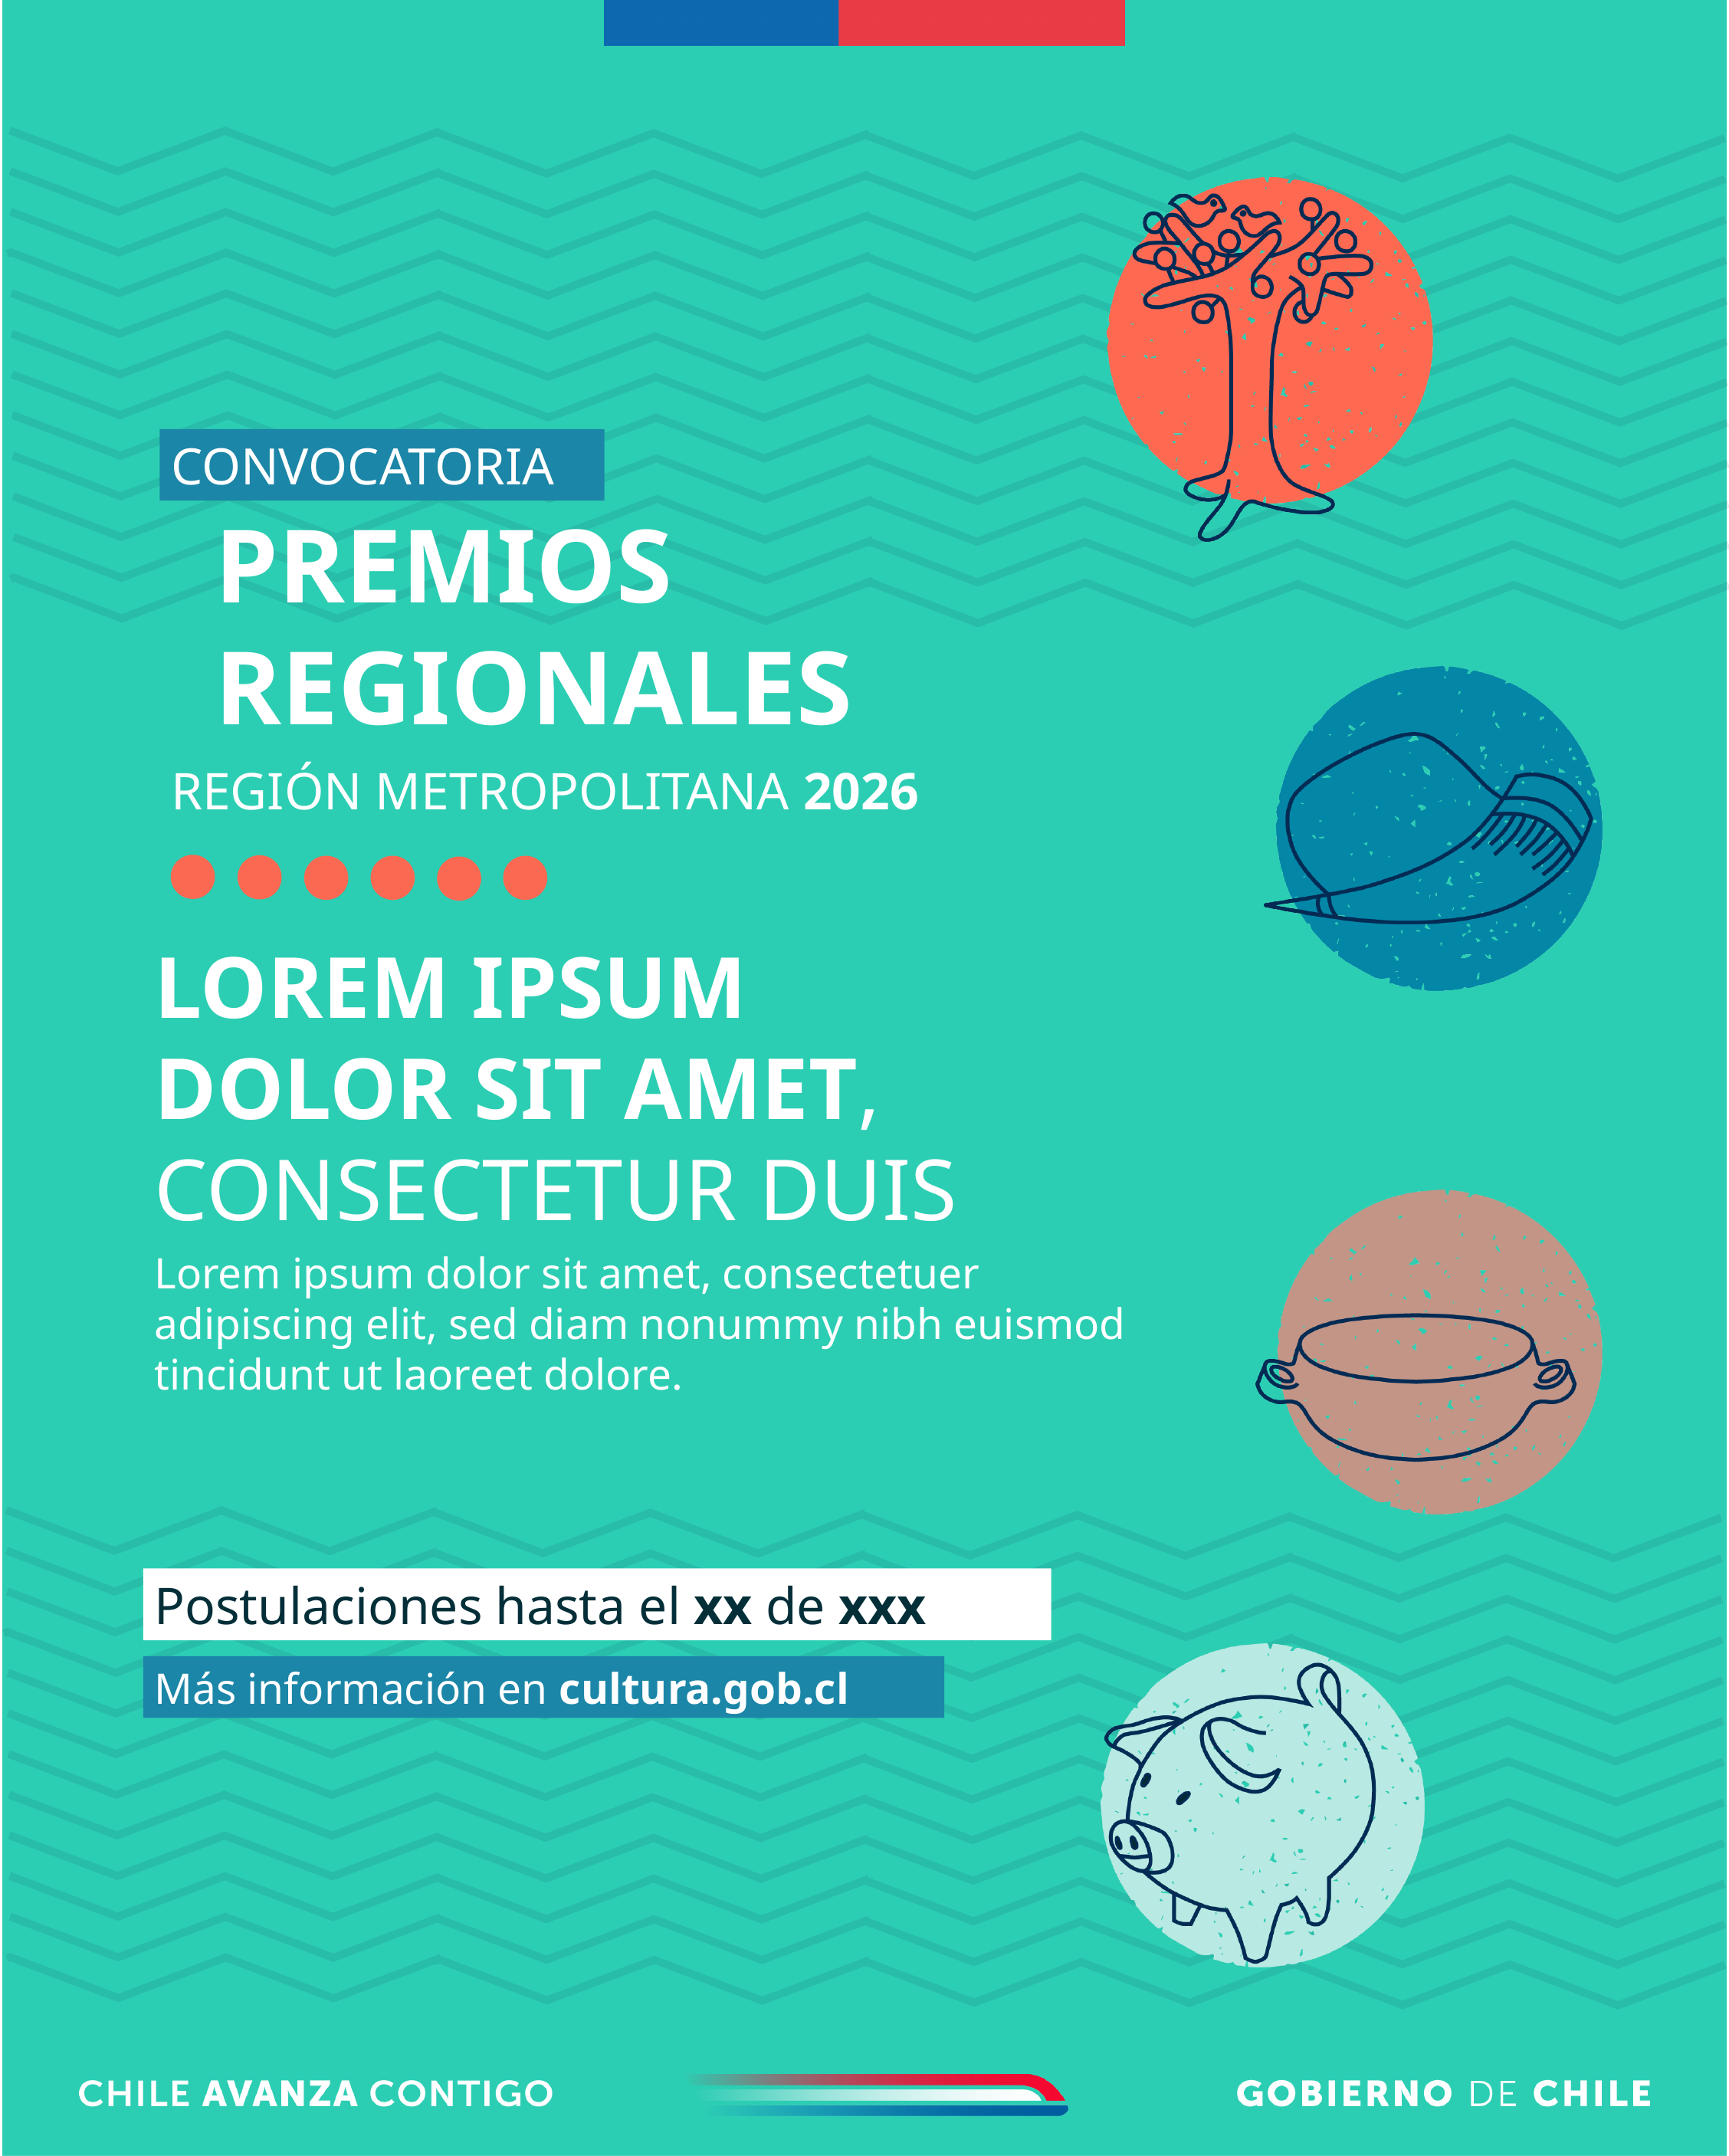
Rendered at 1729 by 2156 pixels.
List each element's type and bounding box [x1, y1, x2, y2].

picture [2, 0, 1729, 2156]
text_box [170, 855, 548, 901]
